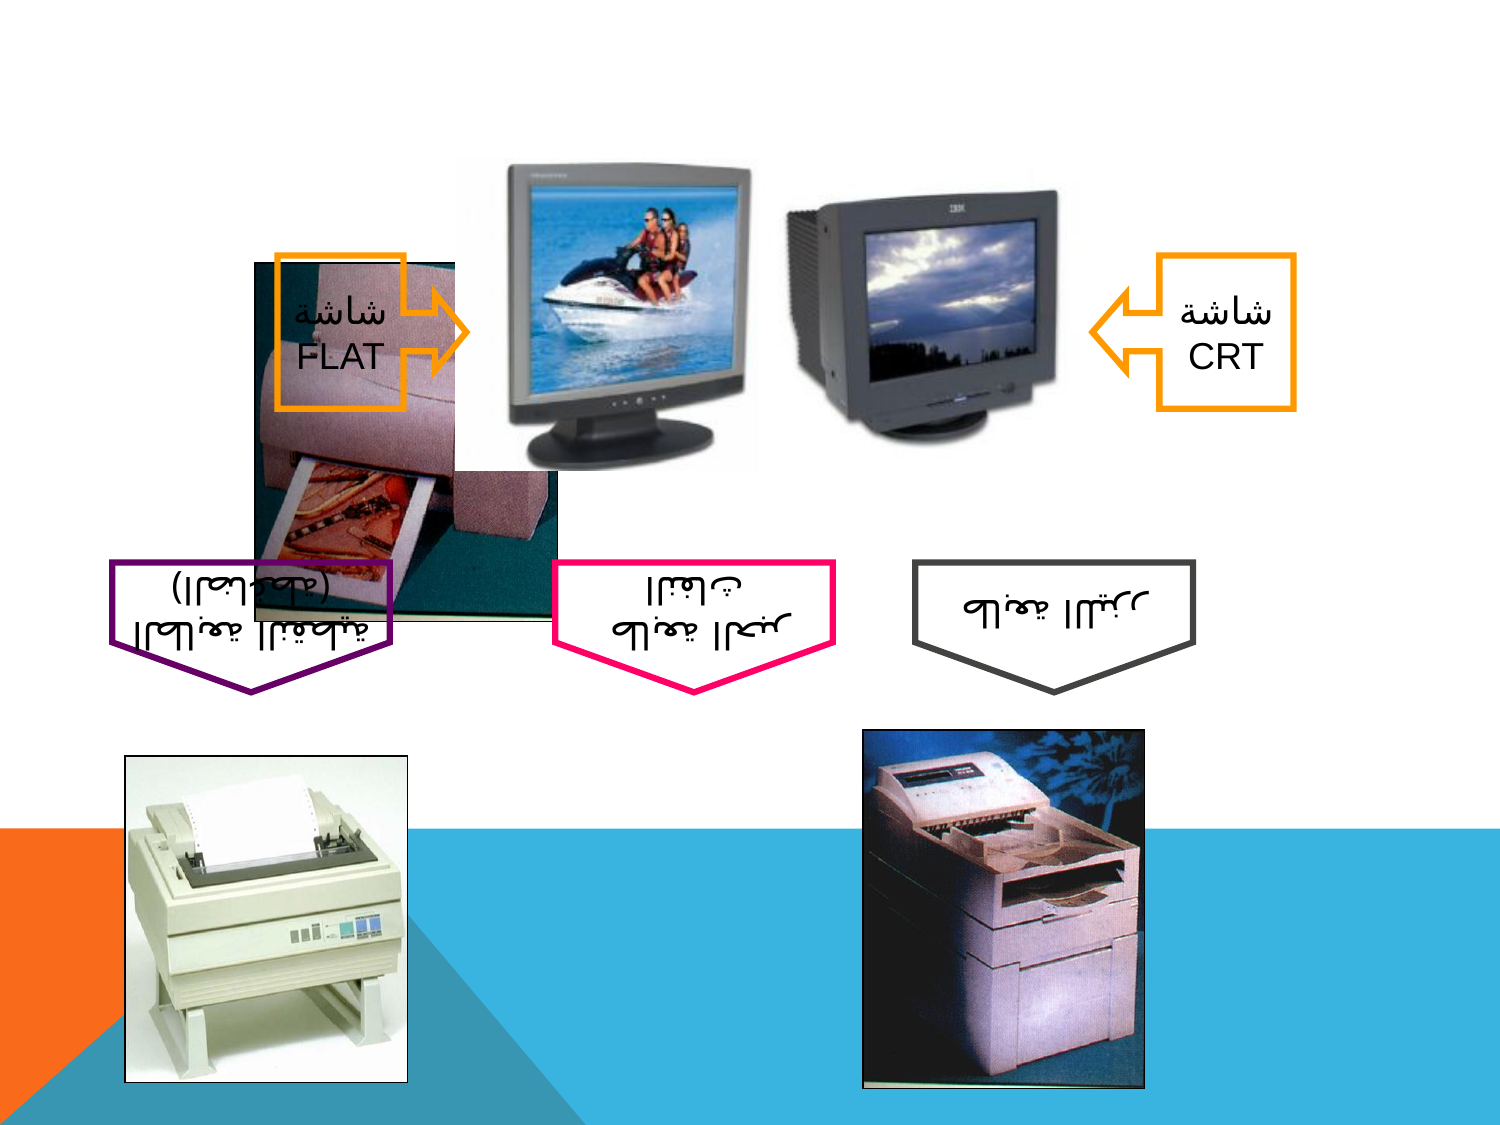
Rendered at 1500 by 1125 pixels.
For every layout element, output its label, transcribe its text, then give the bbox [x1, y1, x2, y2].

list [861, 729, 1145, 1090]
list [254, 262, 558, 622]
text_box شاشة CRT [1092, 255, 1294, 409]
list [455, 157, 1081, 471]
text_box شاشة FLAT [277, 255, 404, 260]
text_box طابعة الحبر النفاث [555, 562, 833, 693]
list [124, 755, 408, 1083]
text_box طابعة الليزر [915, 562, 1193, 693]
text_box الطابعة النقطية (الضاغطة) [112, 562, 390, 693]
